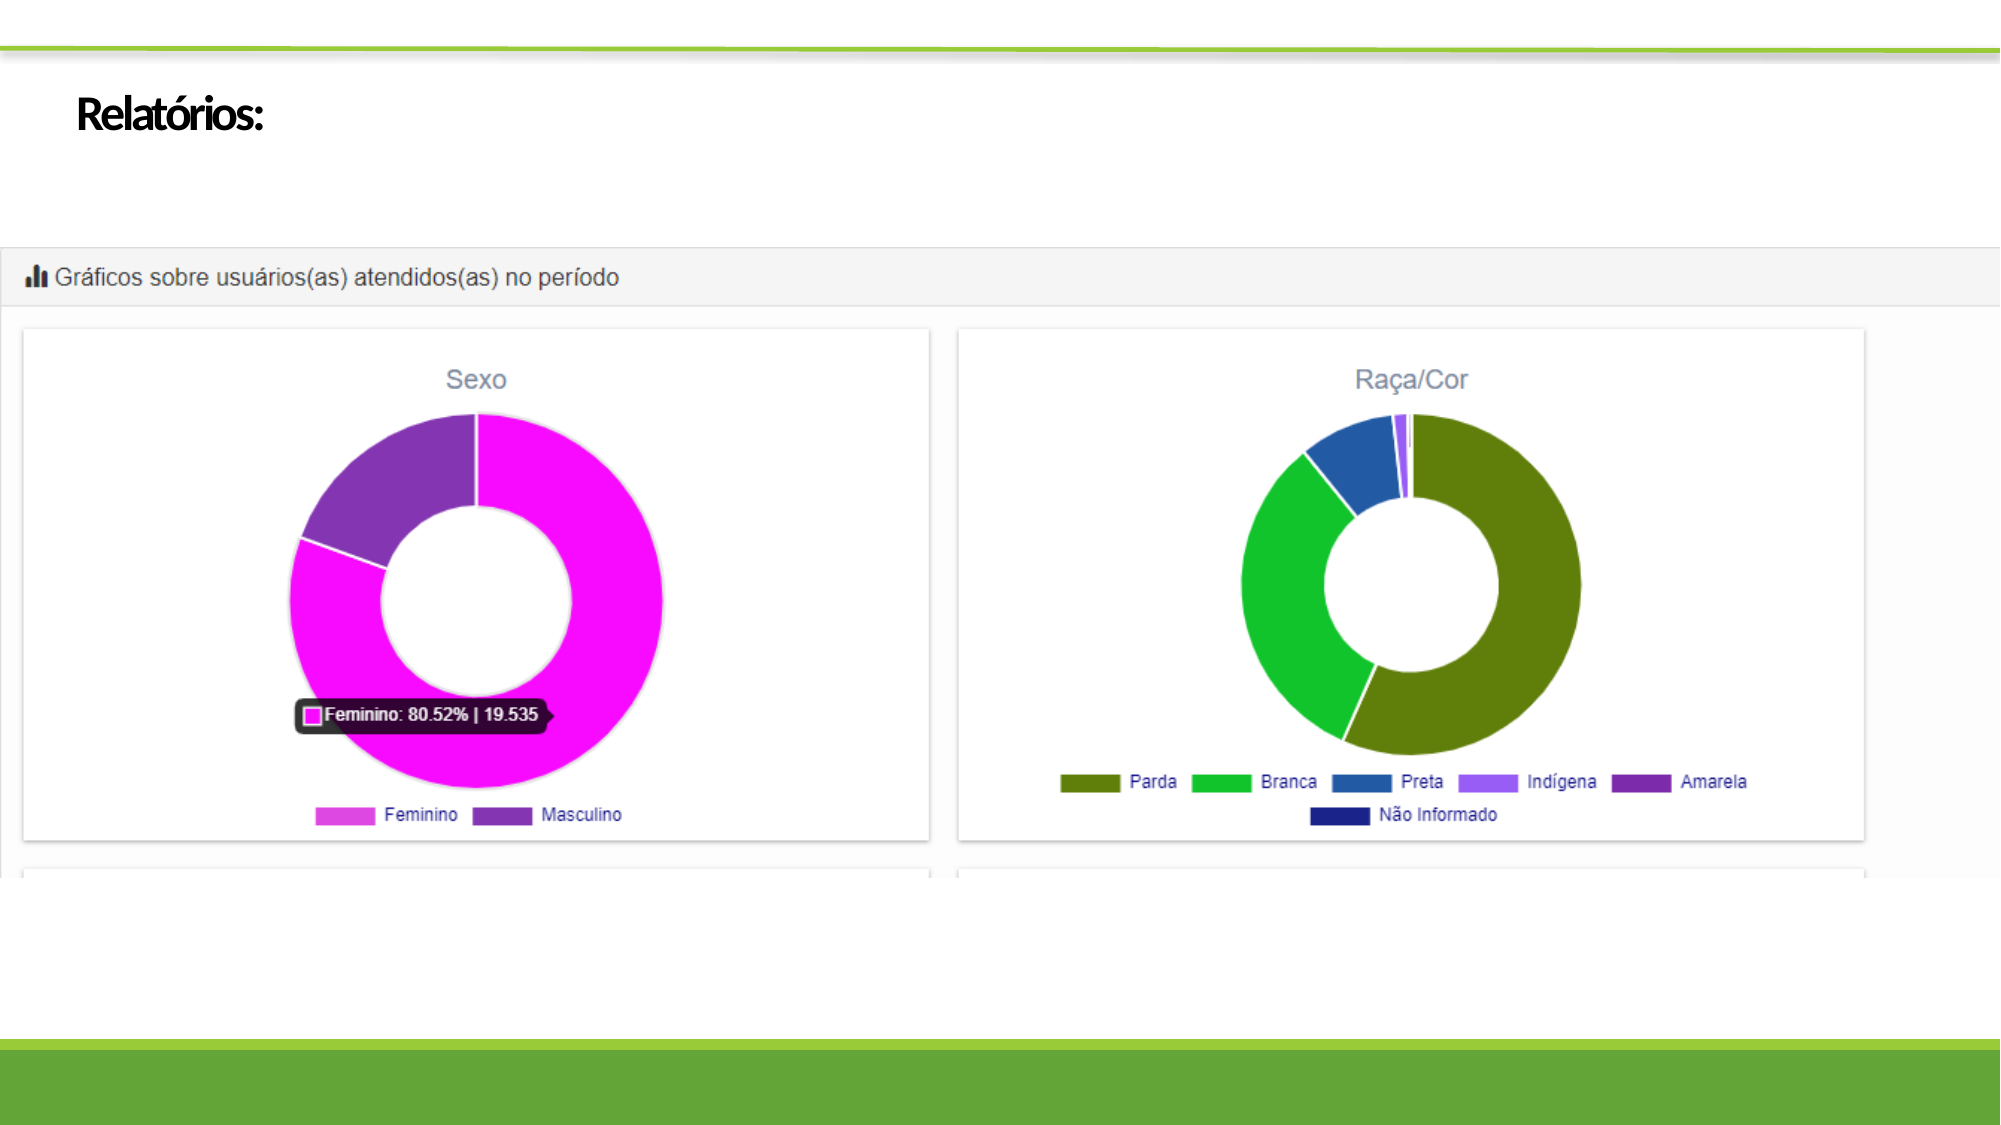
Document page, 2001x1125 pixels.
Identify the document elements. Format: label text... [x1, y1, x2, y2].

text_box Relatórios: [25, 78, 1966, 141]
text_box [0, 45, 2000, 54]
picture [0, 247, 2000, 878]
